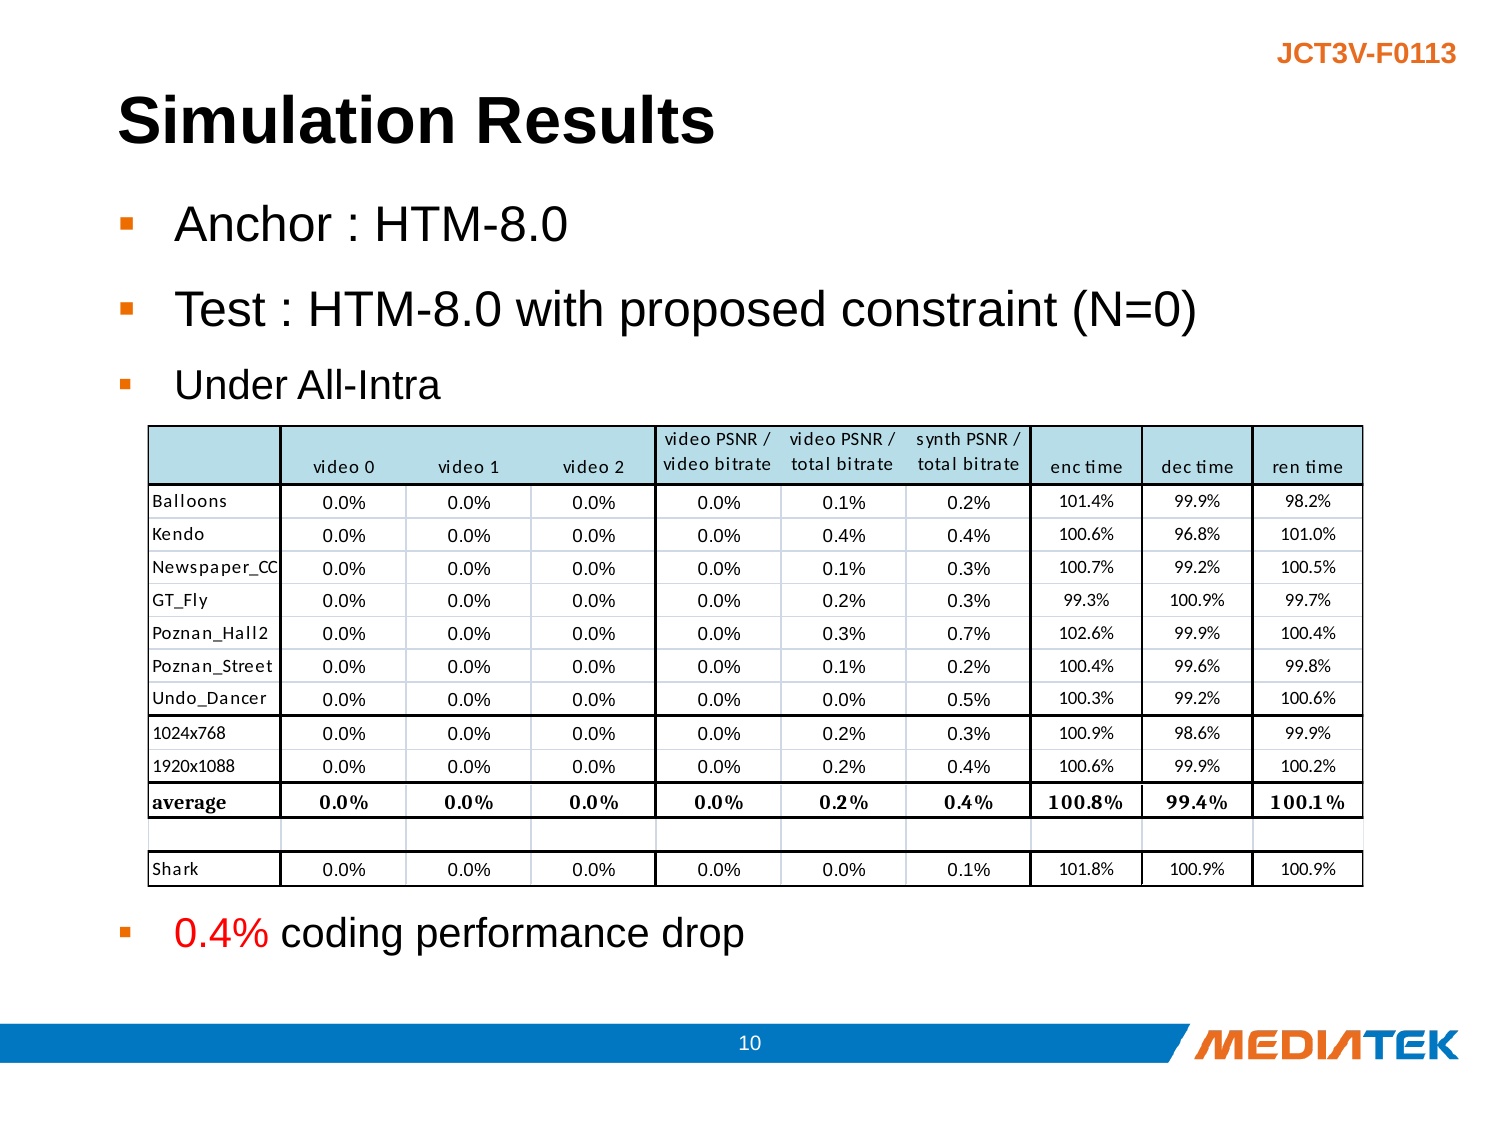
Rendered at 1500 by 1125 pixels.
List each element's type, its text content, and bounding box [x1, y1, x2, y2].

picture [789, 1023, 1459, 1063]
picture [147, 424, 1366, 888]
list Anchor : HTM-8.0 Test : HTM-8.0 with proposed constraint (N=0) Under All-Intra 0.4% coding performance drop [102, 184, 1425, 998]
title Simulation Results [101, 62, 1425, 172]
slide_number 9 [711, 1022, 789, 1090]
picture [0, 1023, 711, 1063]
